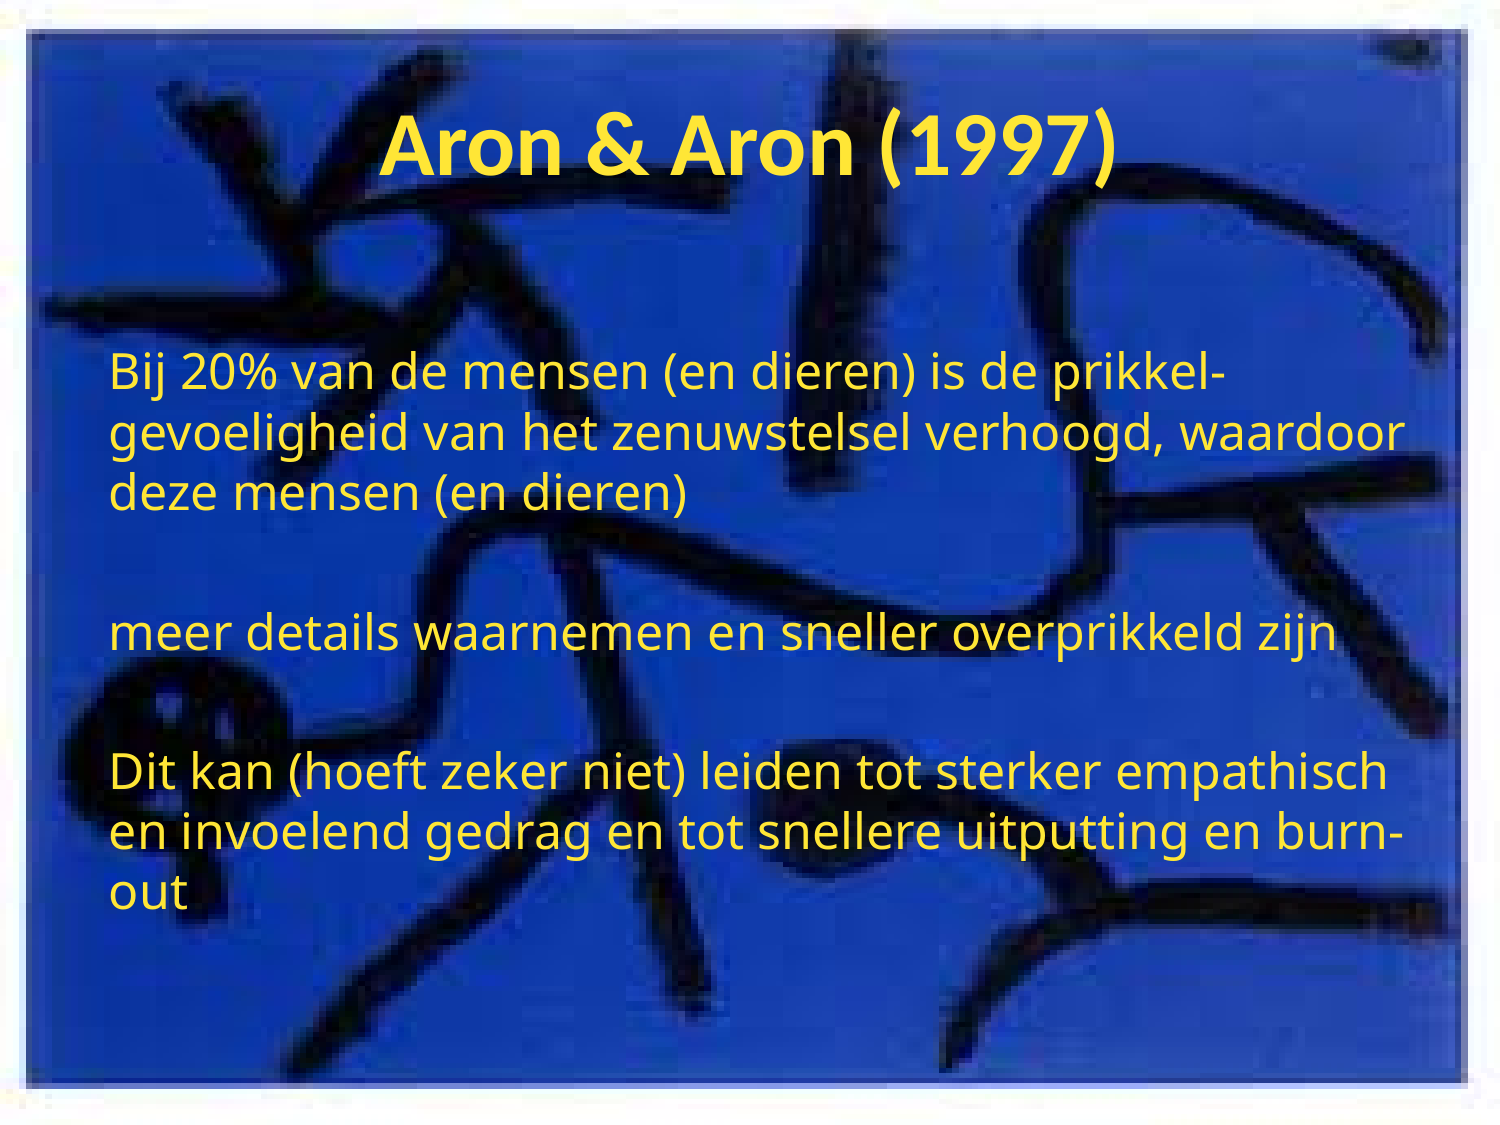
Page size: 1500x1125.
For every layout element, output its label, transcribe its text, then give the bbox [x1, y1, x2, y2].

picture [0, 0, 1500, 1125]
title Aron & Aron (1997) [75, 45, 1425, 233]
list Bij 20% van de mensen (en dieren) is de prikkel-gevoeligheid van het zenuwstelsel verhoogd, waardoor deze mensen (en dieren) meer details waarnemen en sneller overprikkeld zijn Dit kan (hoeft zeker niet) leiden tot sterker empathisch en invoelend gedrag en tot snellere uitputting en burn-out [37, 262, 1425, 1005]
